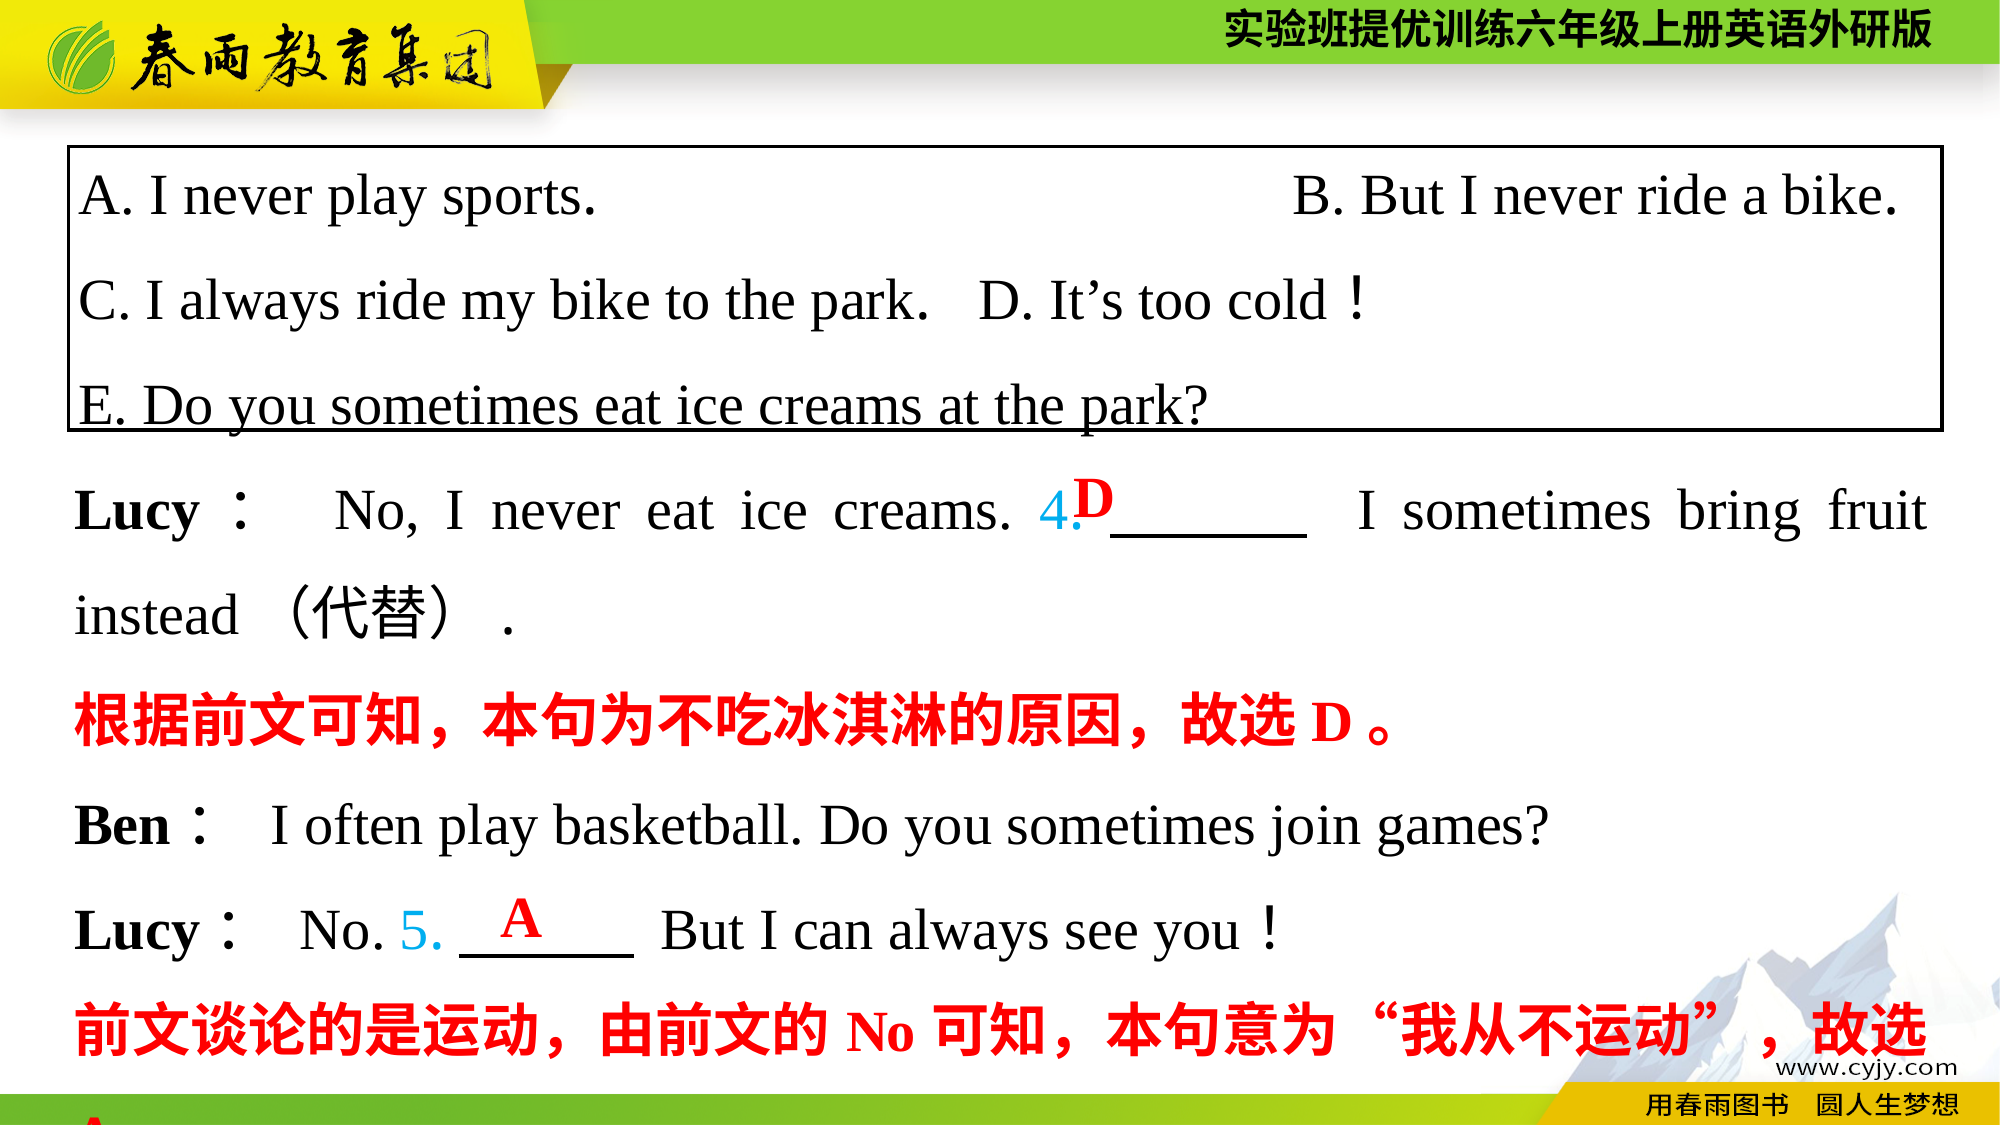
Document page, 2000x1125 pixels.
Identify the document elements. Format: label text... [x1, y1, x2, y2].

text_box A. I never play sports. B. But I never ride a bike. C. I always ride my bike to the park. D. It’s too cold！ E. Do you sometimes eat ice creams at the park? [63, 113, 1948, 444]
text_box 前文谈论的是运动，由前文的No可知，本句意为“我从不运动”，故选A。 [59, 950, 1957, 1125]
text_box [68, 146, 1942, 431]
text_box 根据前文可知，本句为不吃冰淇淋的原因，故选D。 [59, 640, 1839, 761]
picture [0, 0, 2000, 1125]
text_box D [1058, 451, 1154, 537]
list Lucy： No, I never eat ice creams. 4. I sometimes bring fruit instead（代替）. Ben： I often play basketball. Do you sometimes join games? Lucy： No. 5. But I can always see you！ [59, 429, 1944, 950]
text_box A [485, 871, 563, 956]
